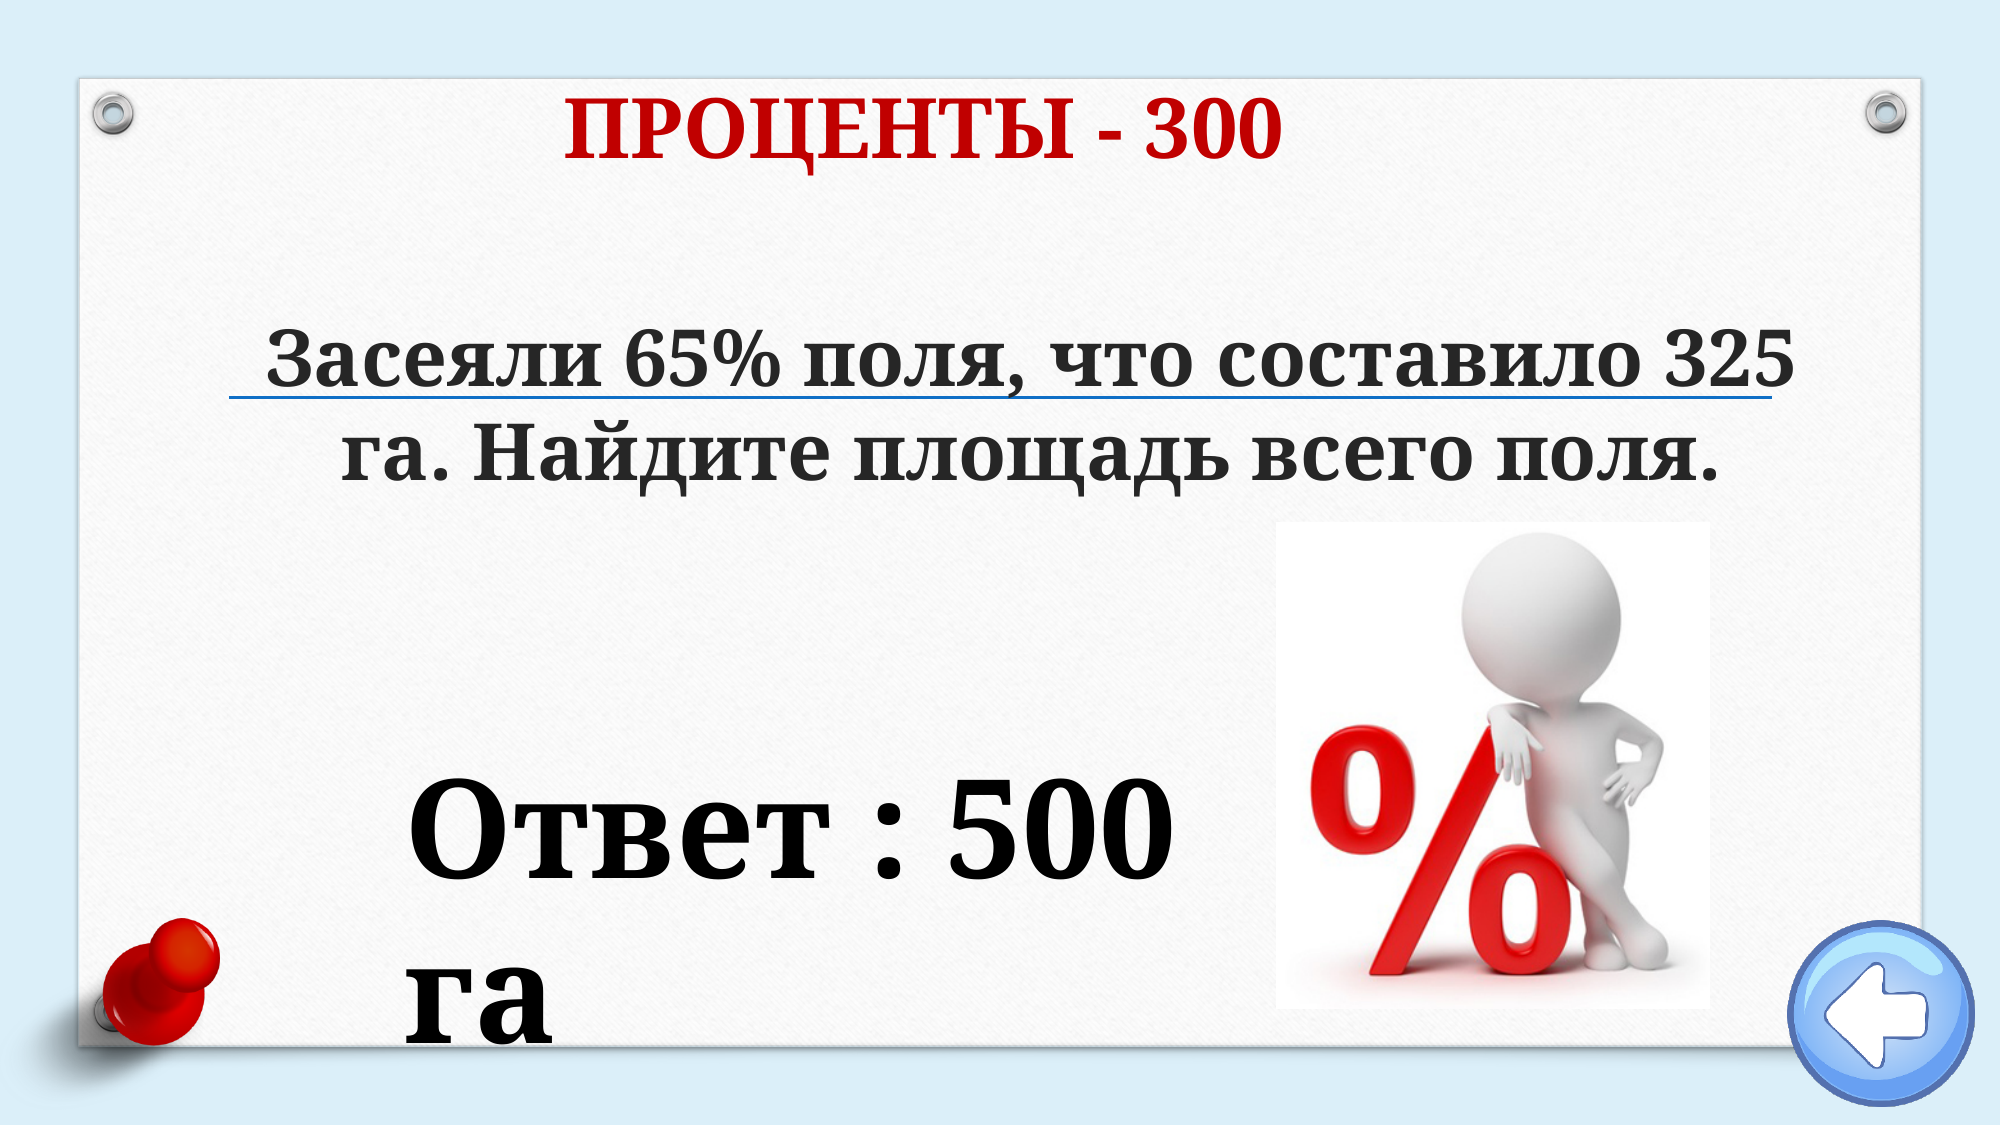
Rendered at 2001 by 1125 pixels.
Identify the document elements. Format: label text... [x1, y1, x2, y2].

picture [0, 0, 2000, 1125]
title Засеяли 65% поля, что составило 325 га. Найдите площадь всего поля. [244, 294, 1820, 509]
text_box Ответ : 500 га [390, 733, 1263, 1079]
text_box ПРОЦЕНТЫ - 300 [548, 68, 1300, 183]
